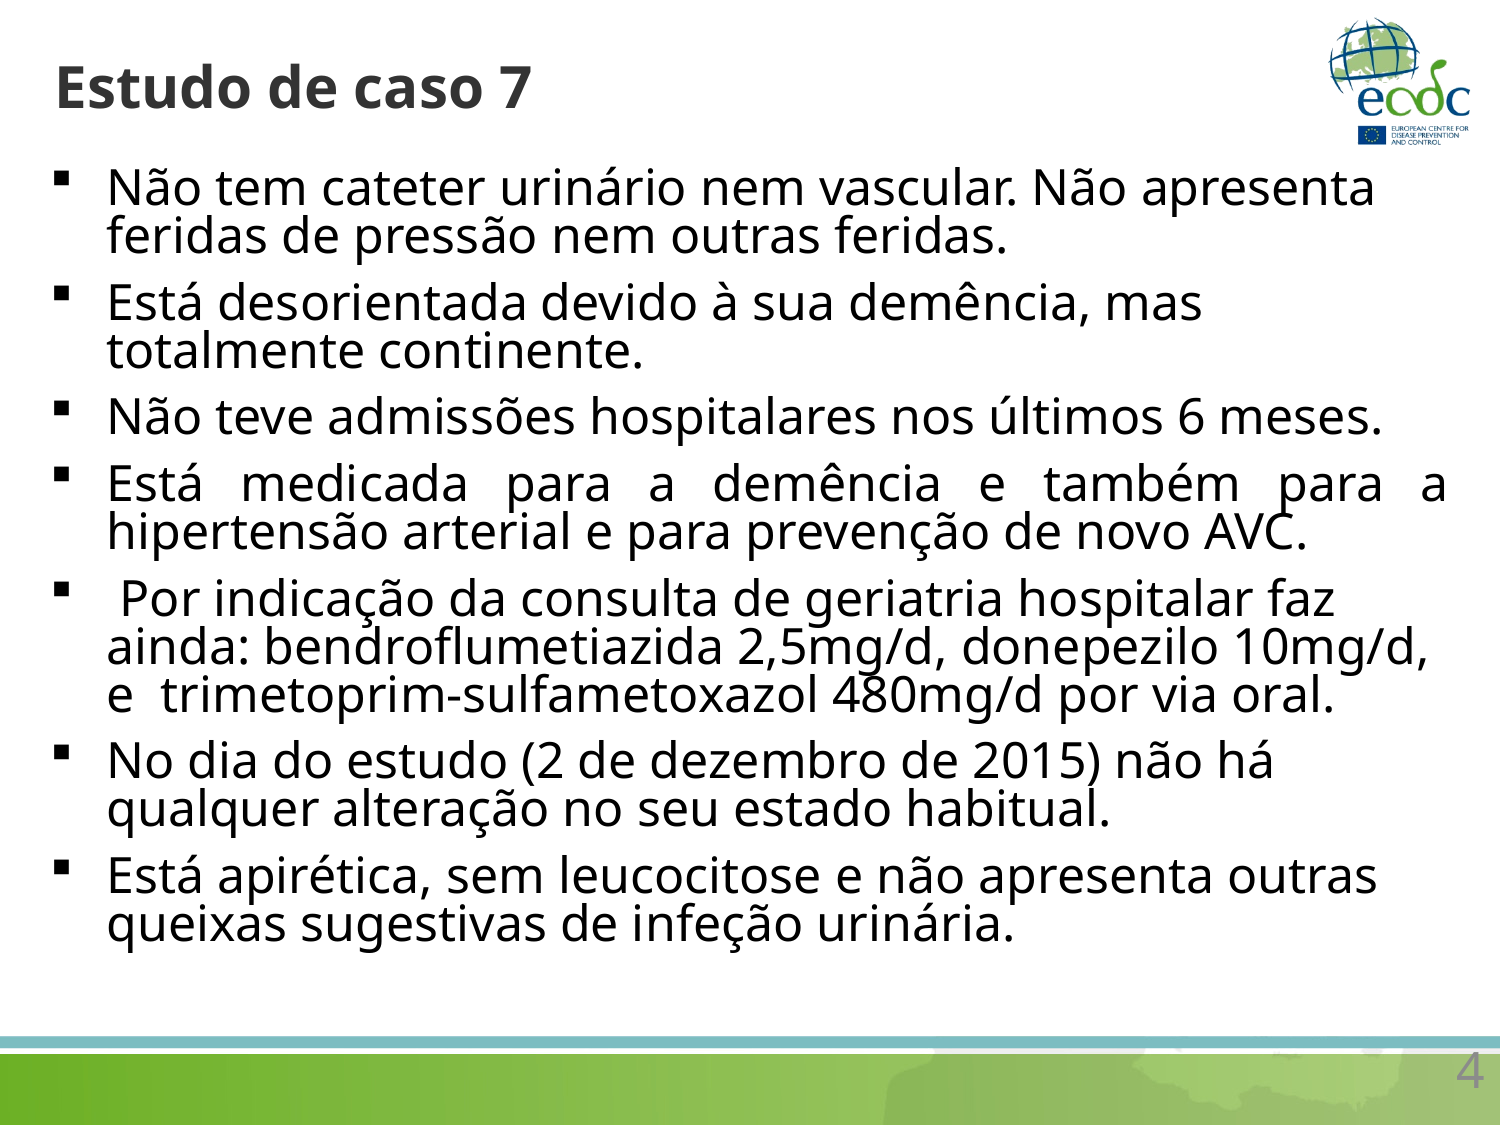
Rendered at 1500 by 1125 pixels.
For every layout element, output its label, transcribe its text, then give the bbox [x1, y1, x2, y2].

slide_number 4 [1149, 1042, 1500, 1103]
picture [1328, 17, 1473, 148]
picture [0, 1036, 1500, 1125]
list Não tem cateter urinário nem vascular. Não apresenta feridas de pressão nem outras feridas. Está desorientada devido à sua demência, mas totalmente continente. Não teve admissões hospitalares nos últimos 6 meses. Está medicada para a demência e também para a hipertensão arterial e para prevenção de novo AVC. Por indicação da consulta de geriatria hospitalar faz ainda: bendroflumetiazida 2,5mg/d, donepezilo 10mg/d, e trimetoprim-sulfametoxazol 480mg/d por via oral. No dia do estudo (2 de dezembro de 2015) não há qualquer alteração no seu estado habitual. Está apirética, sem leucocitose e não apresenta outras queixas sugestivas de infeção urinária. [49, 166, 1450, 1015]
title Estudo de caso 7 [54, 58, 1405, 152]
